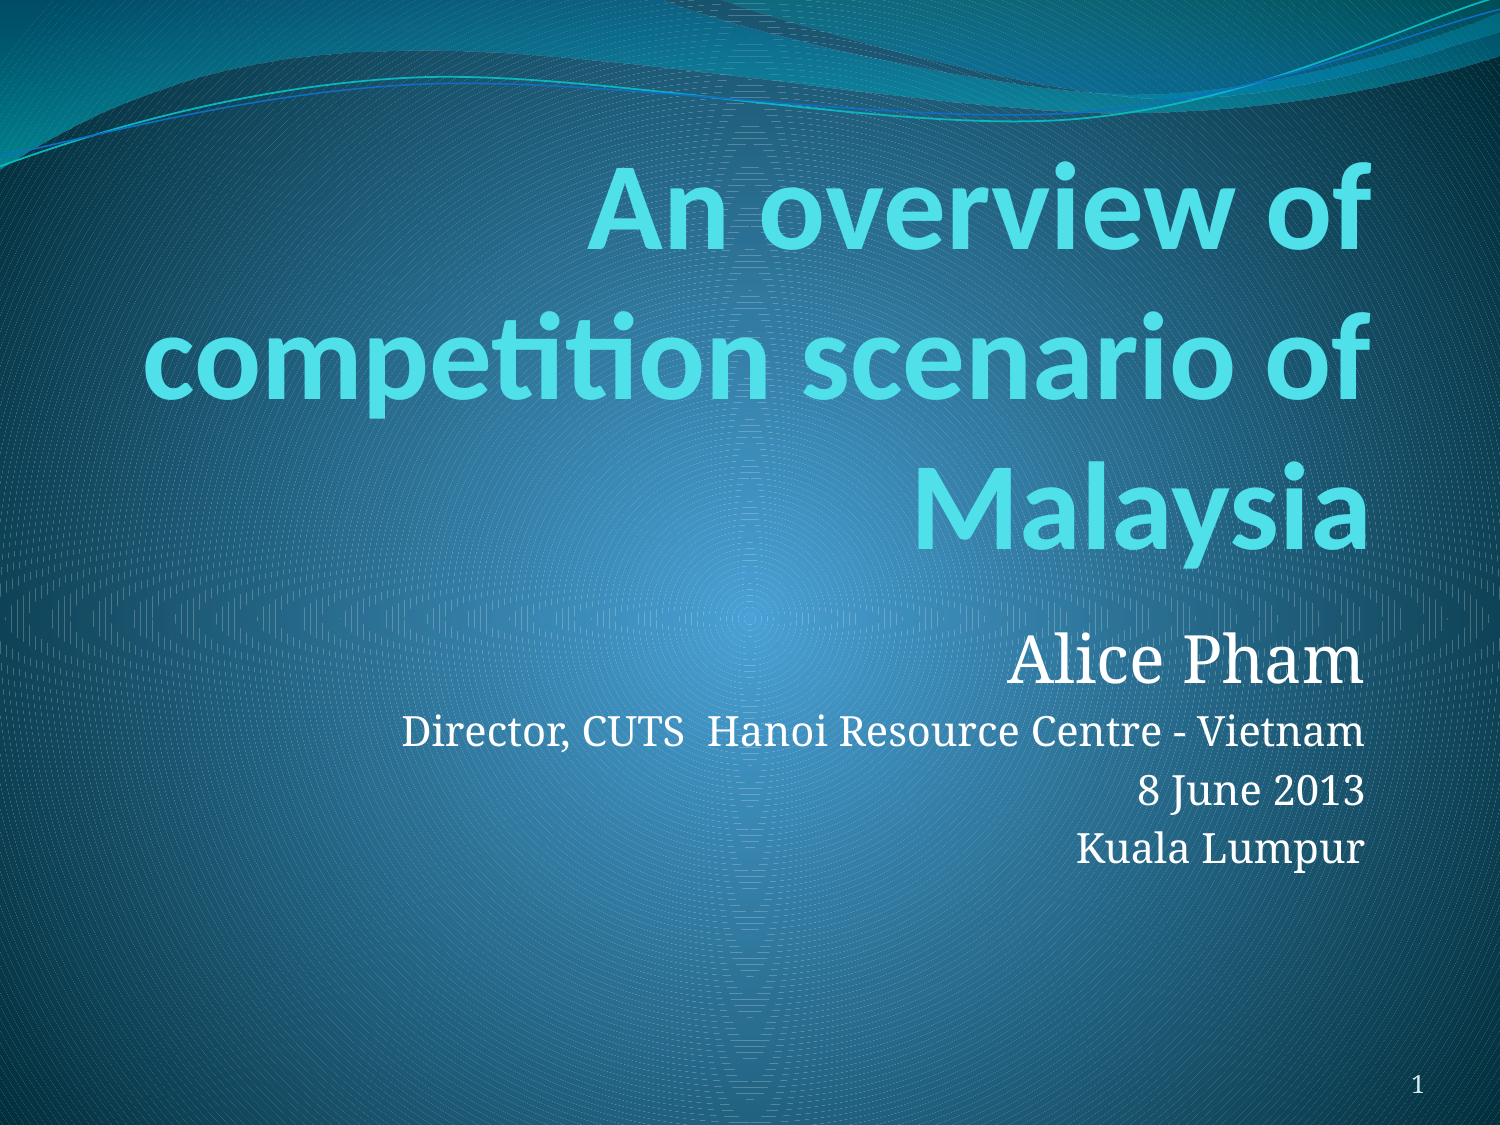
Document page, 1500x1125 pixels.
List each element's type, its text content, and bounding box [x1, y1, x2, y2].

slide_number 1 [1299, 1042, 1425, 1103]
title An overview of competition scenario of Malaysia [87, 292, 1376, 575]
subtitle Alice Pham Director, CUTS Hanoi Resource Centre - Vietnam 8 June 2013 Kuala Lumpur [87, 609, 1376, 926]
